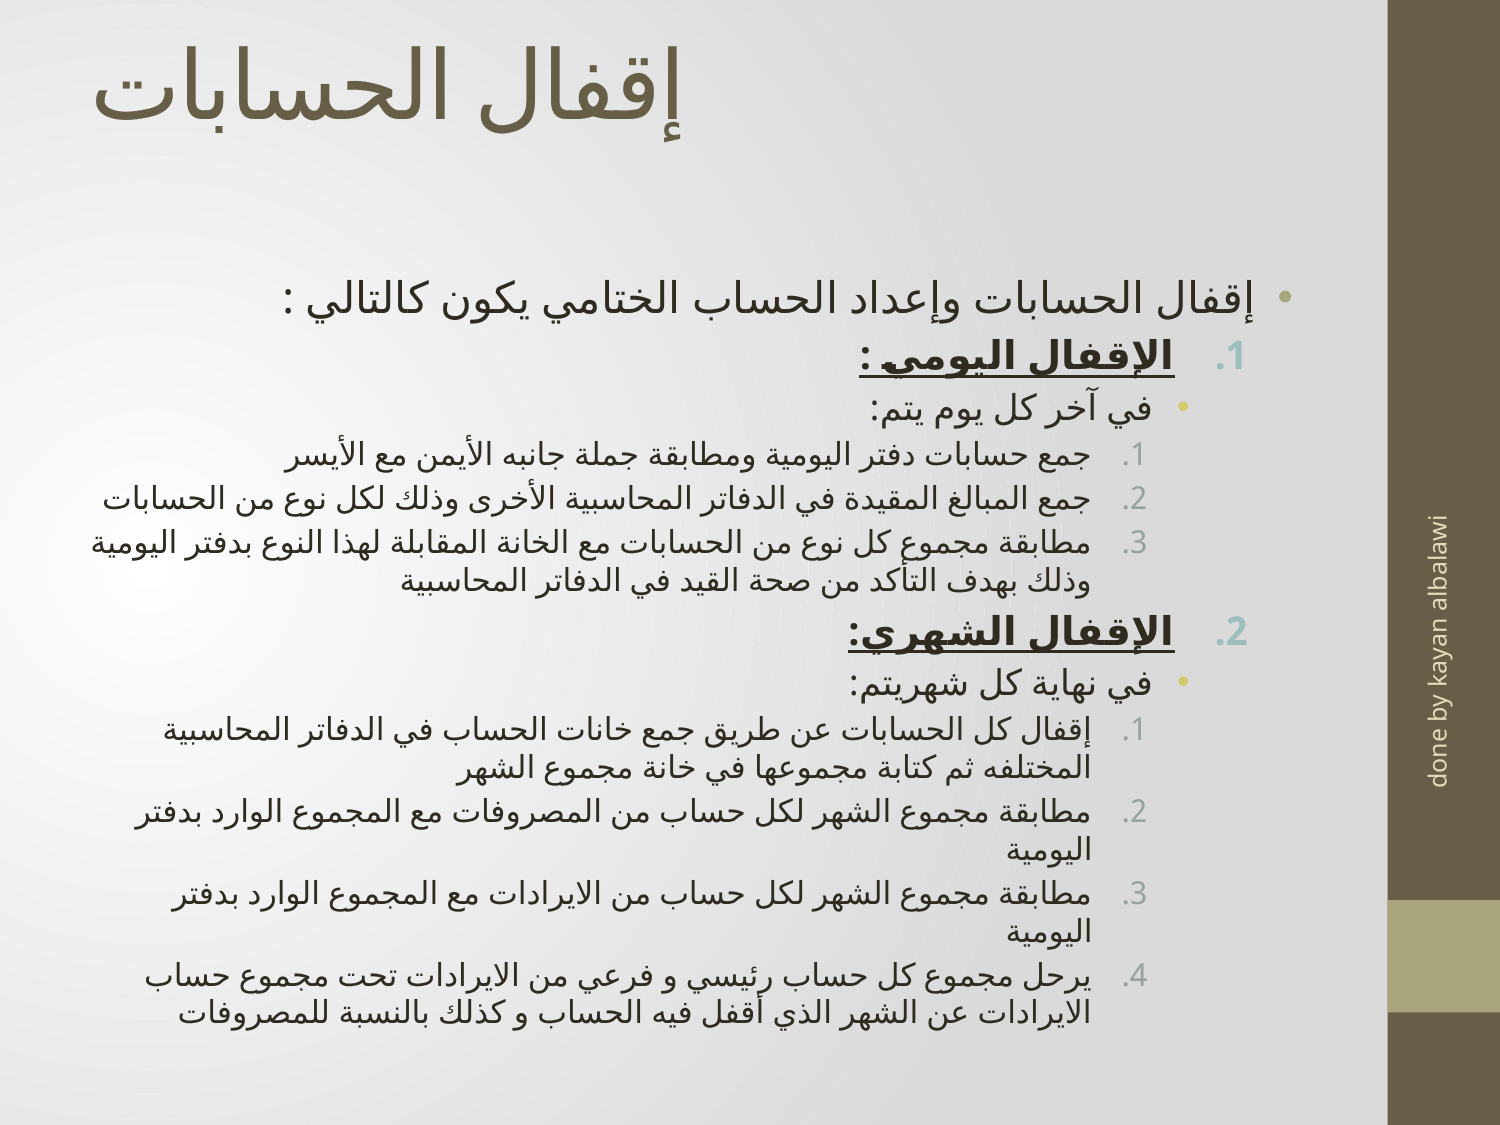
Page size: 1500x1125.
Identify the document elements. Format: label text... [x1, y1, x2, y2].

list إقفال الحسابات وإعداد الحساب الختامي يكون كالتالي : الإقفال اليومي : في آخر كل يوم يتم: جمع حسابات دفتر اليومية ومطابقة جملة جانبه الأيمن مع الأيسر جمع المبالغ المقيدة في الدفاتر المحاسبية الأخرى وذلك لكل نوع من الحسابات مطابقة مجموع كل نوع من الحسابات مع الخانة المقابلة لهذا النوع بدفتر اليومية وذلك بهدف التأكد من صحة القيد في الدفاتر المحاسبية الإقفال الشهري: في نهاية كل شهريتم: إقفال كل الحسابات عن طريق جمع خانات الحساب في الدفاتر المحاسبية المختلفه ثم كتابة مجموعها في خانة مجموع الشهر مطابقة مجموع الشهر لكل حساب من المصروفات مع المجموع الوارد بدفتر اليومية مطابقة مجموع الشهر لكل حساب من الايرادات مع المجموع الوارد بدفتر اليومية يرحل مجموع كل حساب رئيسي و فرعي من الايرادات تحت مجموع حساب الايرادات عن الشهر الذي أقفل فيه الحساب و كذلك بالنسبة للمصروفات [75, 262, 1325, 1050]
footer done by kayan albalawi [1408, 500, 1469, 889]
title إقفال الحسابات [75, 45, 1325, 233]
